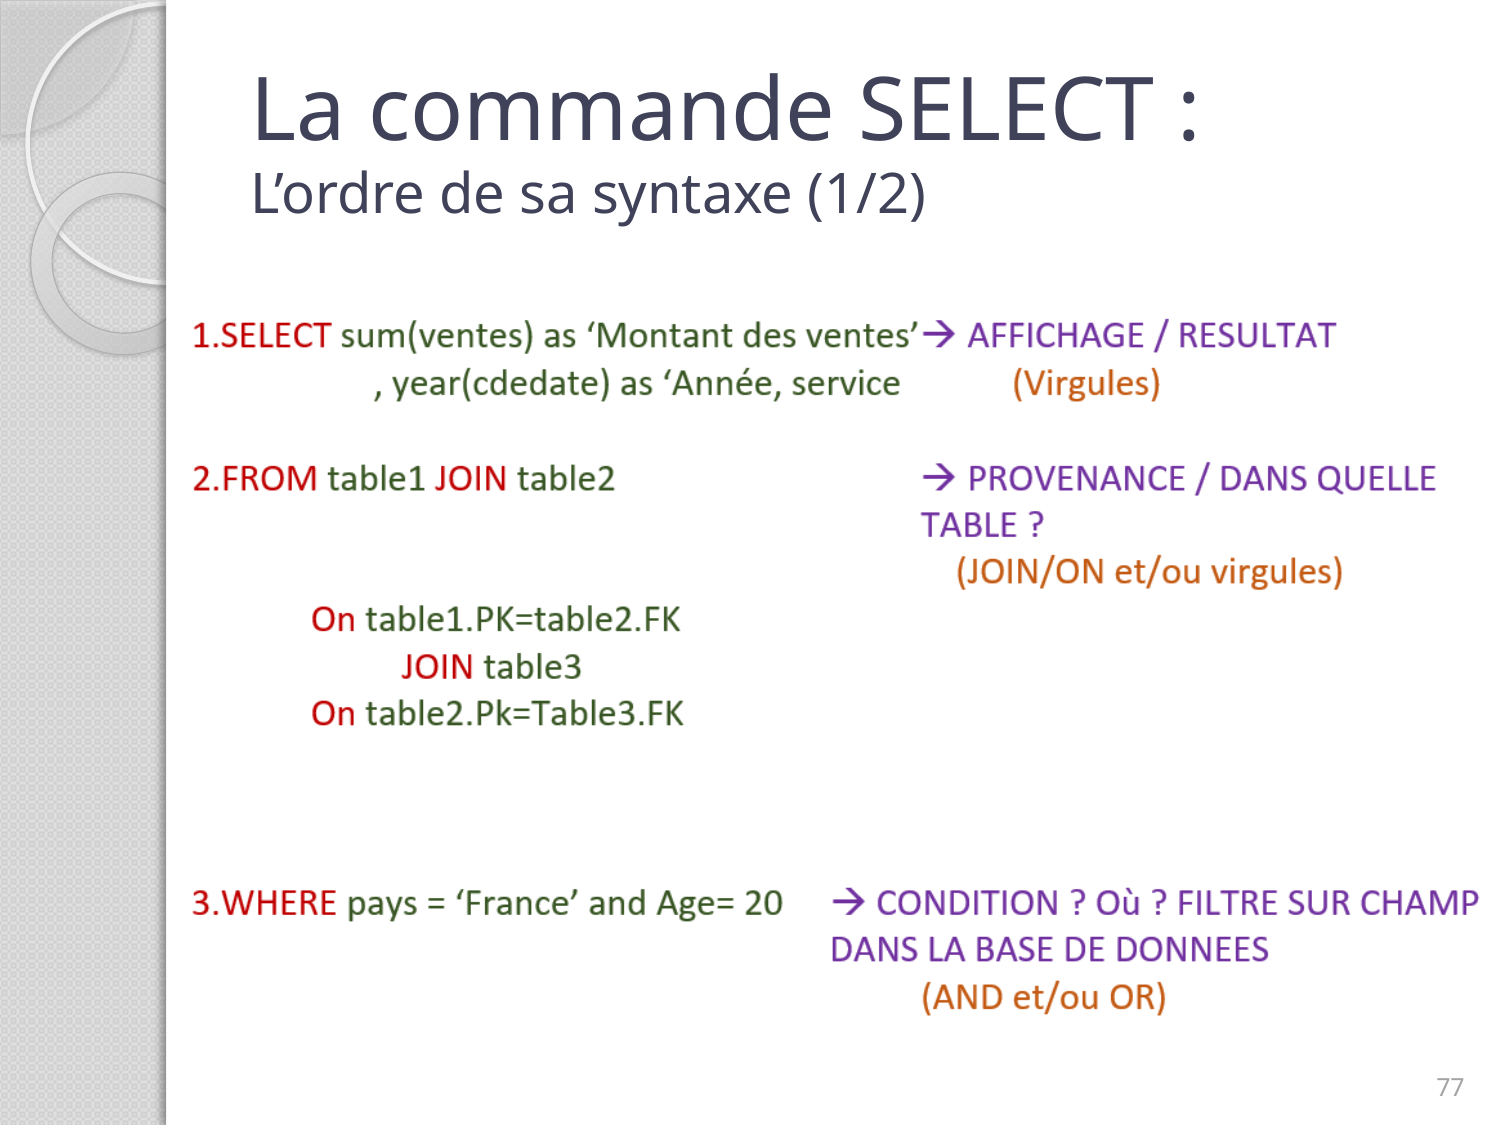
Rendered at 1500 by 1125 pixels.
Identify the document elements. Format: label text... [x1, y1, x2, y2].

picture [175, 310, 1500, 1035]
title La commande SELECT : L’ordre de sa syntaxe (1/2) [235, 45, 1466, 233]
slide_number 77 [1413, 1044, 1488, 1113]
